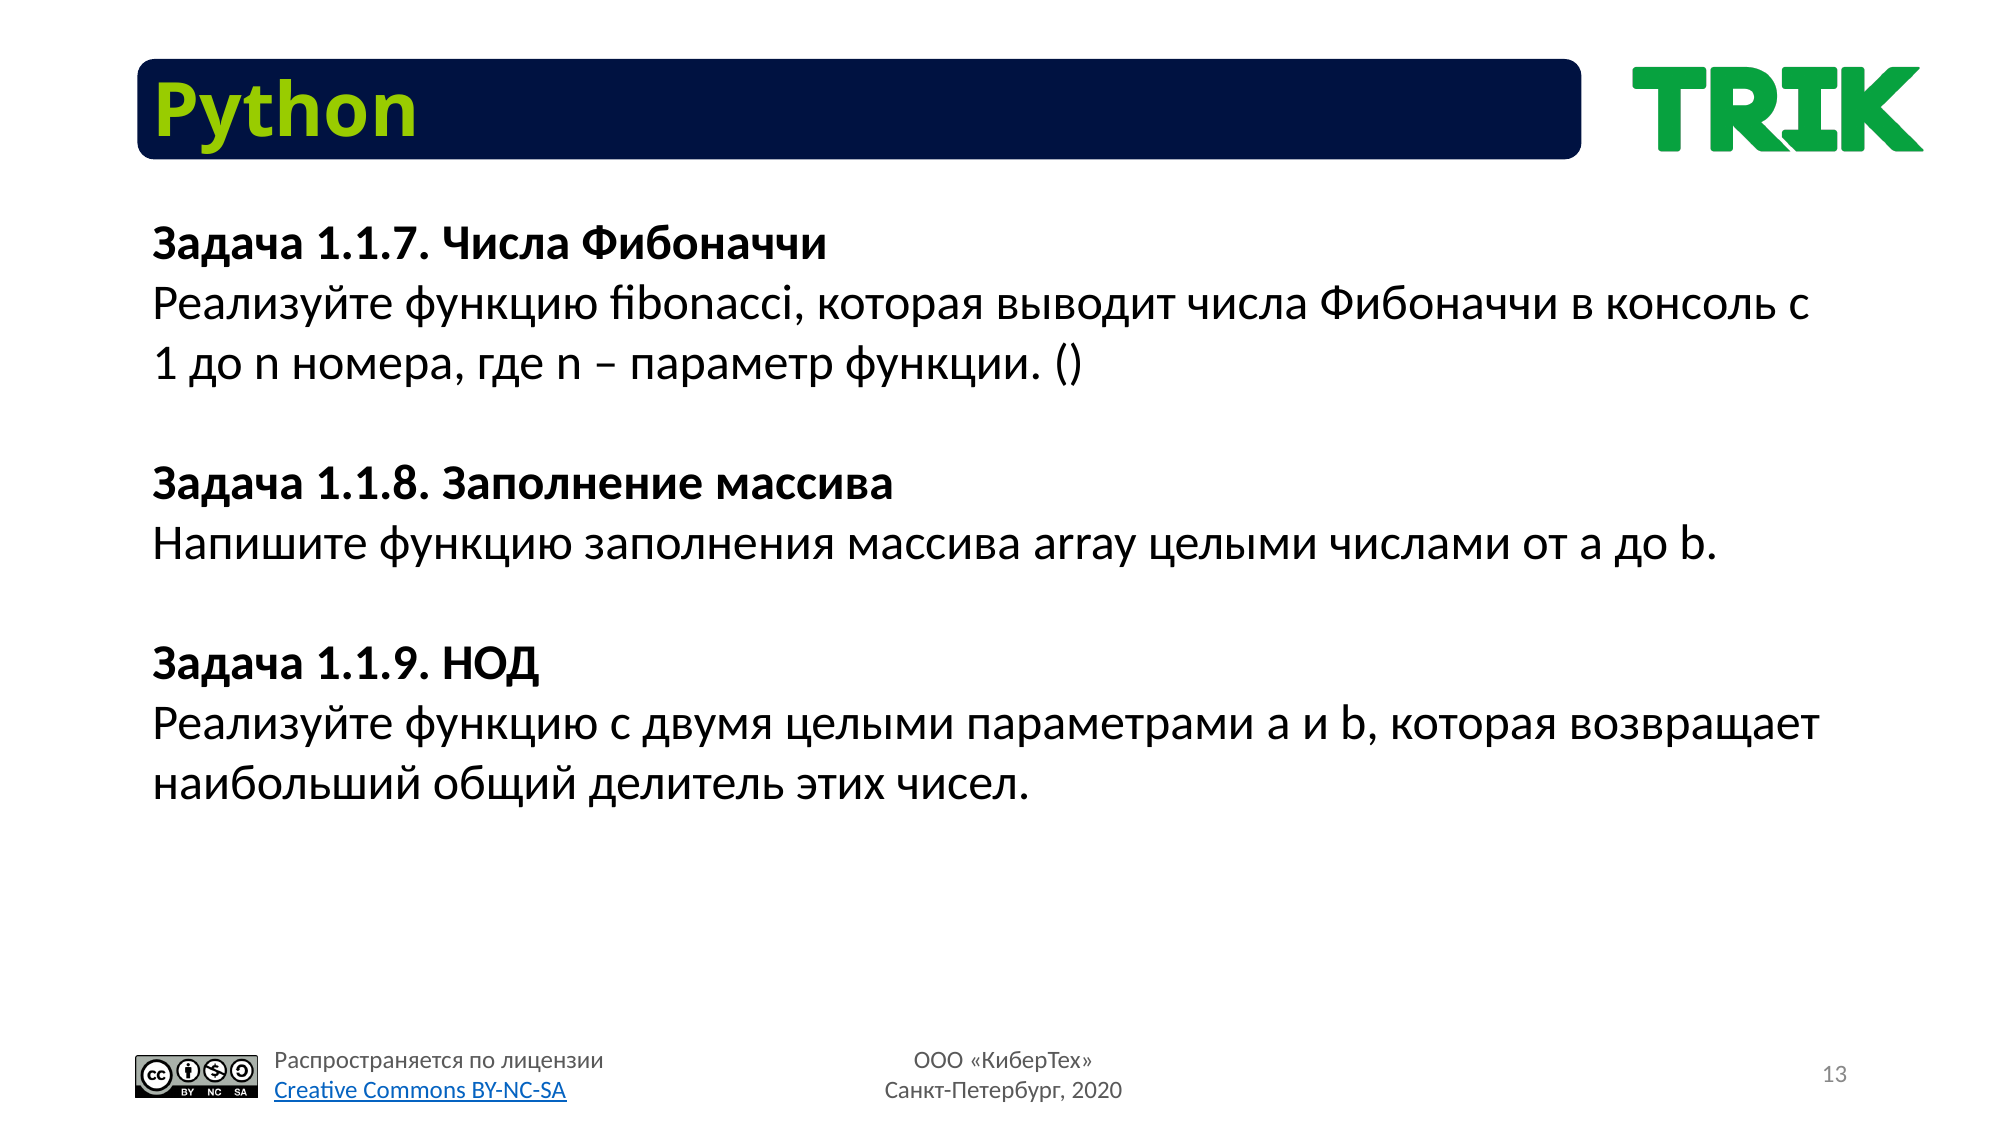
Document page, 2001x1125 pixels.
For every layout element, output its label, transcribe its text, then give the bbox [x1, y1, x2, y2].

slide_number 13 [1412, 1042, 1863, 1103]
picture [1631, 64, 1924, 154]
picture [135, 1055, 258, 1098]
title Python [137, 61, 1582, 163]
